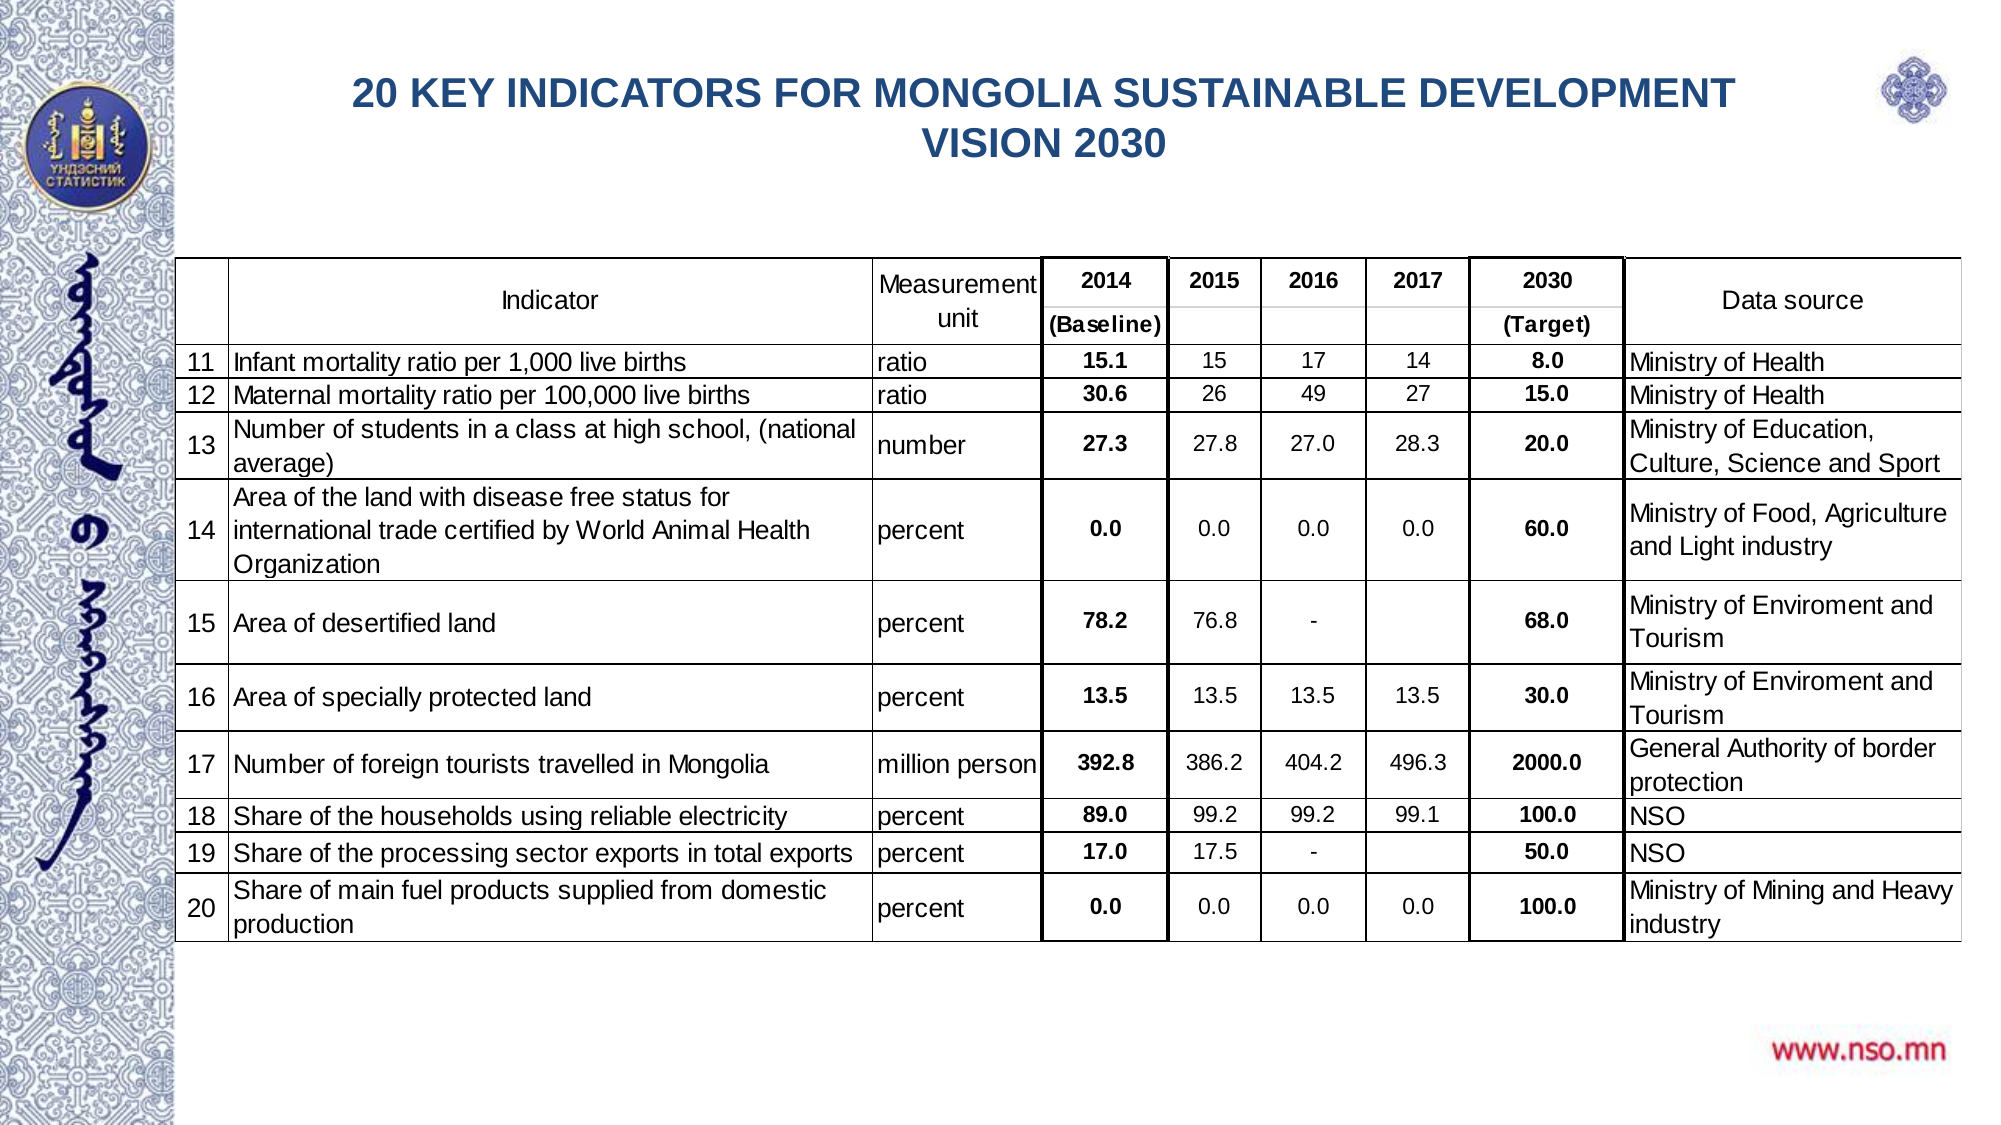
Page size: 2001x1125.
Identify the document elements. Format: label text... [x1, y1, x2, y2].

picture [0, 0, 2001, 1125]
text_box 20 KEY INDICATORS FOR MONGOLIA SUSTAINABLE DEVELOPMENT VISION 2030 [264, 58, 1824, 174]
